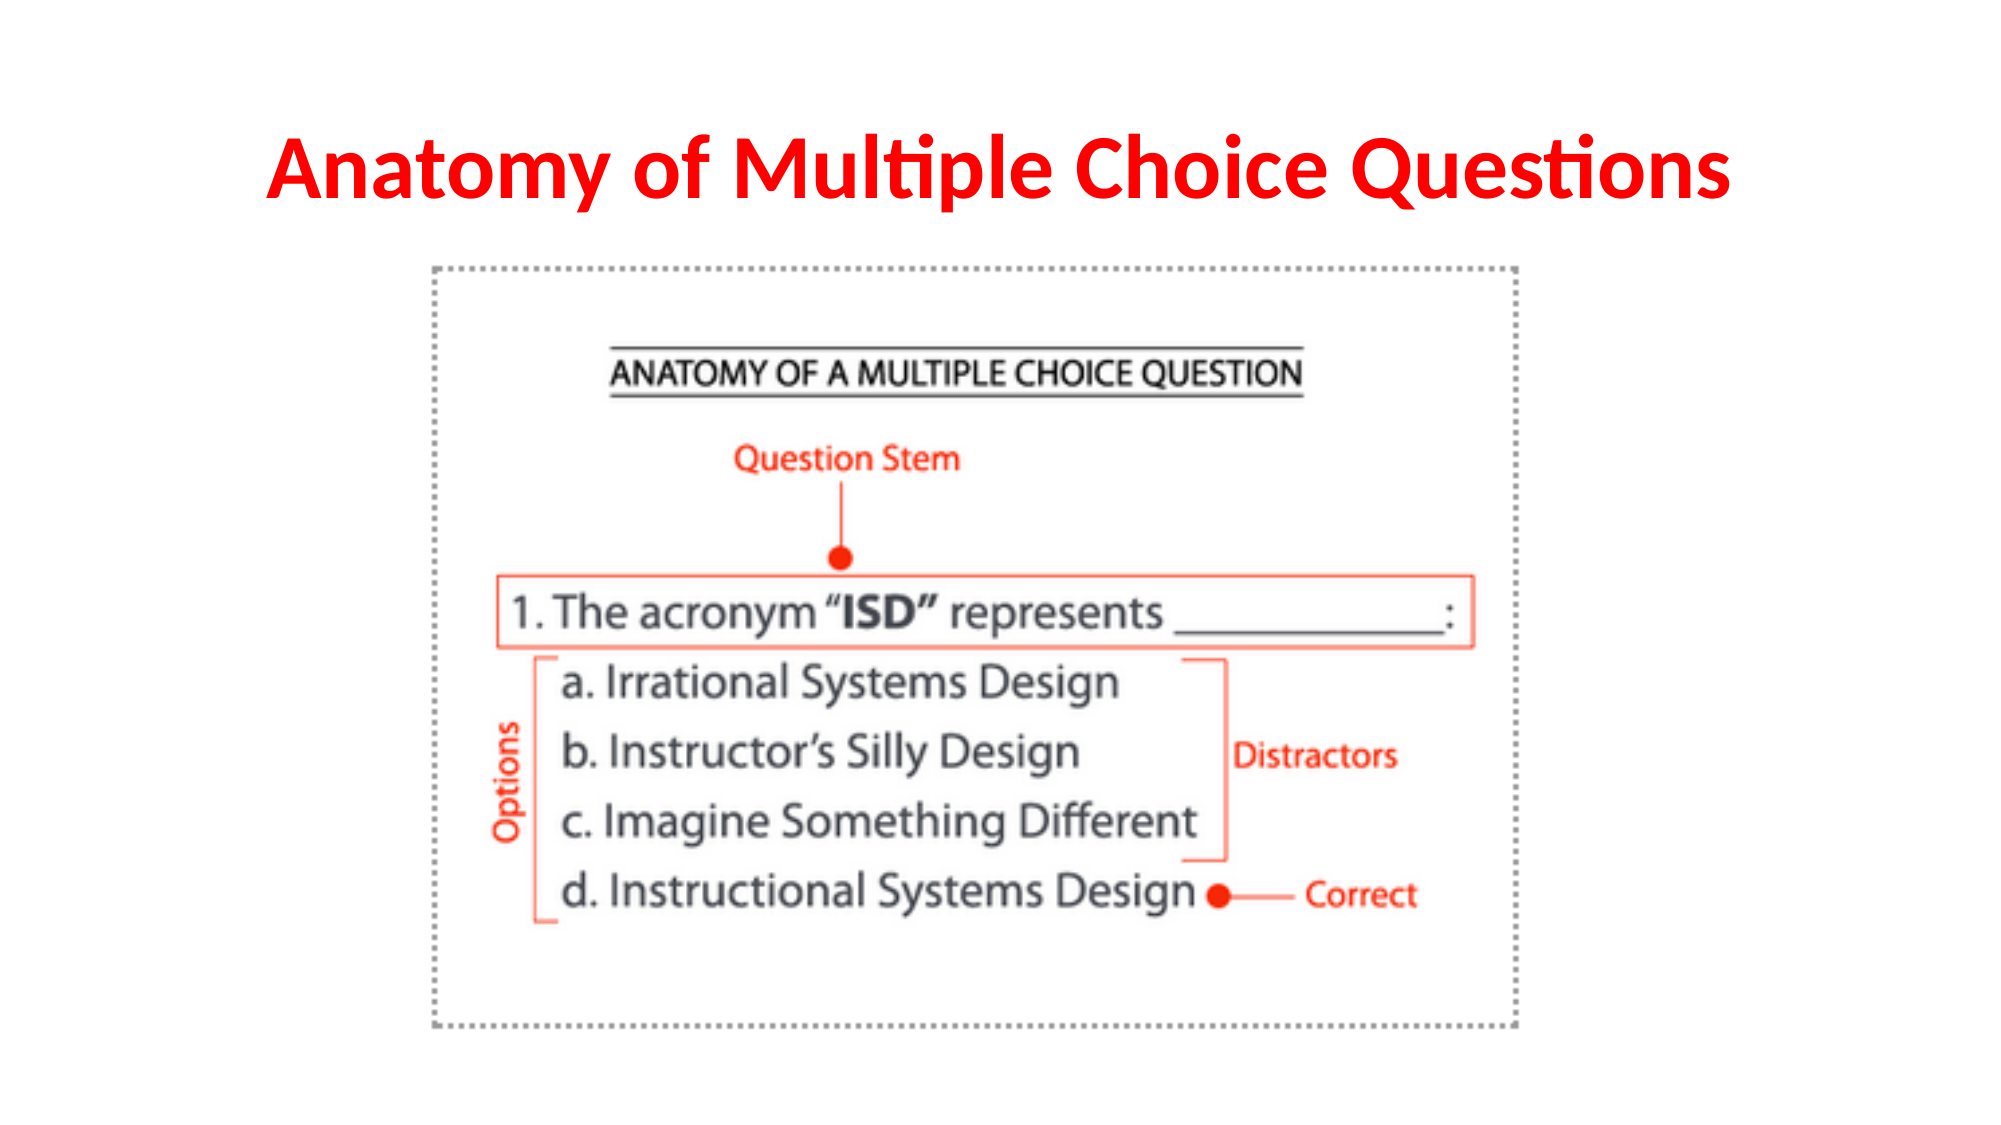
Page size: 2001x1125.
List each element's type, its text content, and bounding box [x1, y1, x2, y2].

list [414, 232, 1557, 1060]
title Anatomy of Multiple Choice Questions [137, 59, 1863, 278]
